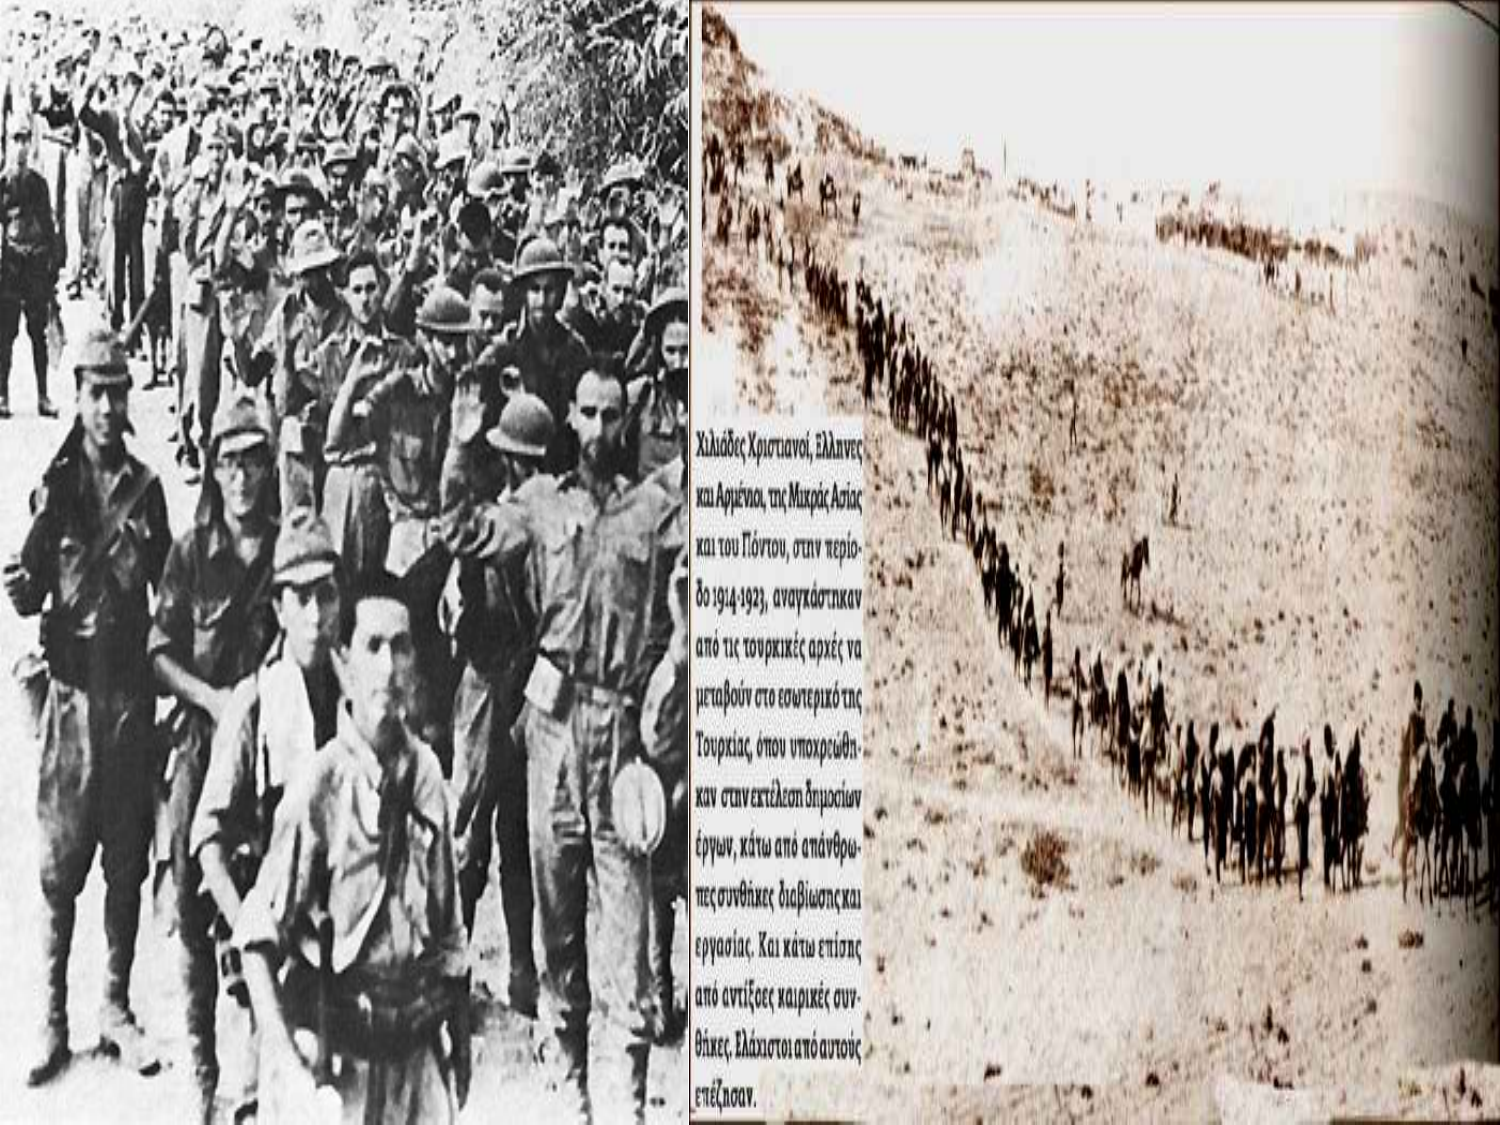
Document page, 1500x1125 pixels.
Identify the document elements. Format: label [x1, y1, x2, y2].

picture [688, 0, 1500, 1125]
list [0, 0, 686, 1125]
